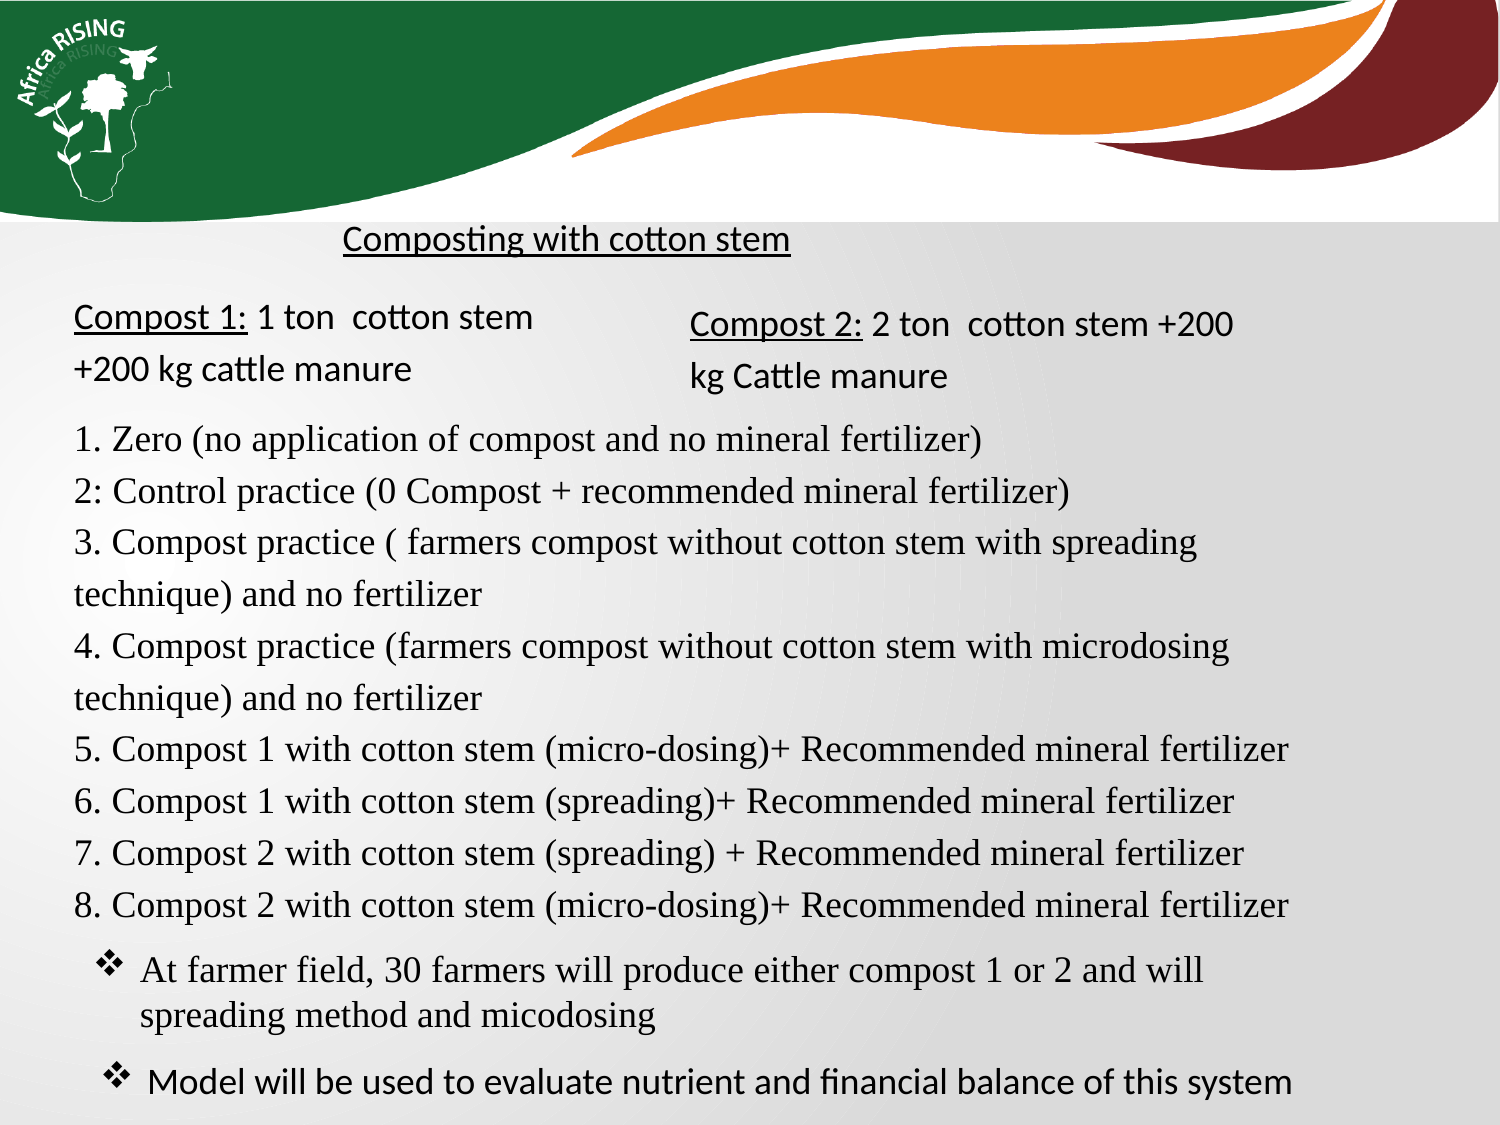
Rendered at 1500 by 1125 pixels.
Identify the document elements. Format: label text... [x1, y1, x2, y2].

text_box Model will be used to evaluate nutrient and financial balance of this system [85, 1049, 1318, 1110]
text_box At farmer field, 30 farmers will produce either compost 1 or 2 and will spreading method and micodosing [78, 937, 1279, 1043]
picture [0, 0, 1499, 222]
text_box Composting with cotton stem [327, 199, 807, 267]
text_box 1. Zero (no application of compost and no mineral fertilizer) 2: Control practice (0 Compost + recommended mineral fertilizer) 3. Compost practice ( farmers compost without cotton stem with spreading technique) and no fertilizer 4. Compost practice (farmers compost without cotton stem with microdosing technique) and no fertilizer 5. Compost 1 with cotton stem (micro-dosing)+ Recommended mineral fertilizer 6. Compost 1 with cotton stem (spreading)+ Recommended mineral fertilizer 7. Compost 2 with cotton stem (spreading) + Recommended mineral fertilizer 8. Compost 2 with cotton stem (micro-dosing)+ Recommended mineral fertilizer [59, 399, 1372, 932]
text_box Compost 1: 1 ton cotton stem +200 kg cattle manure [59, 278, 588, 397]
text_box Compost 2: 2 ton cotton stem +200 kg Cattle manure [674, 284, 1275, 399]
